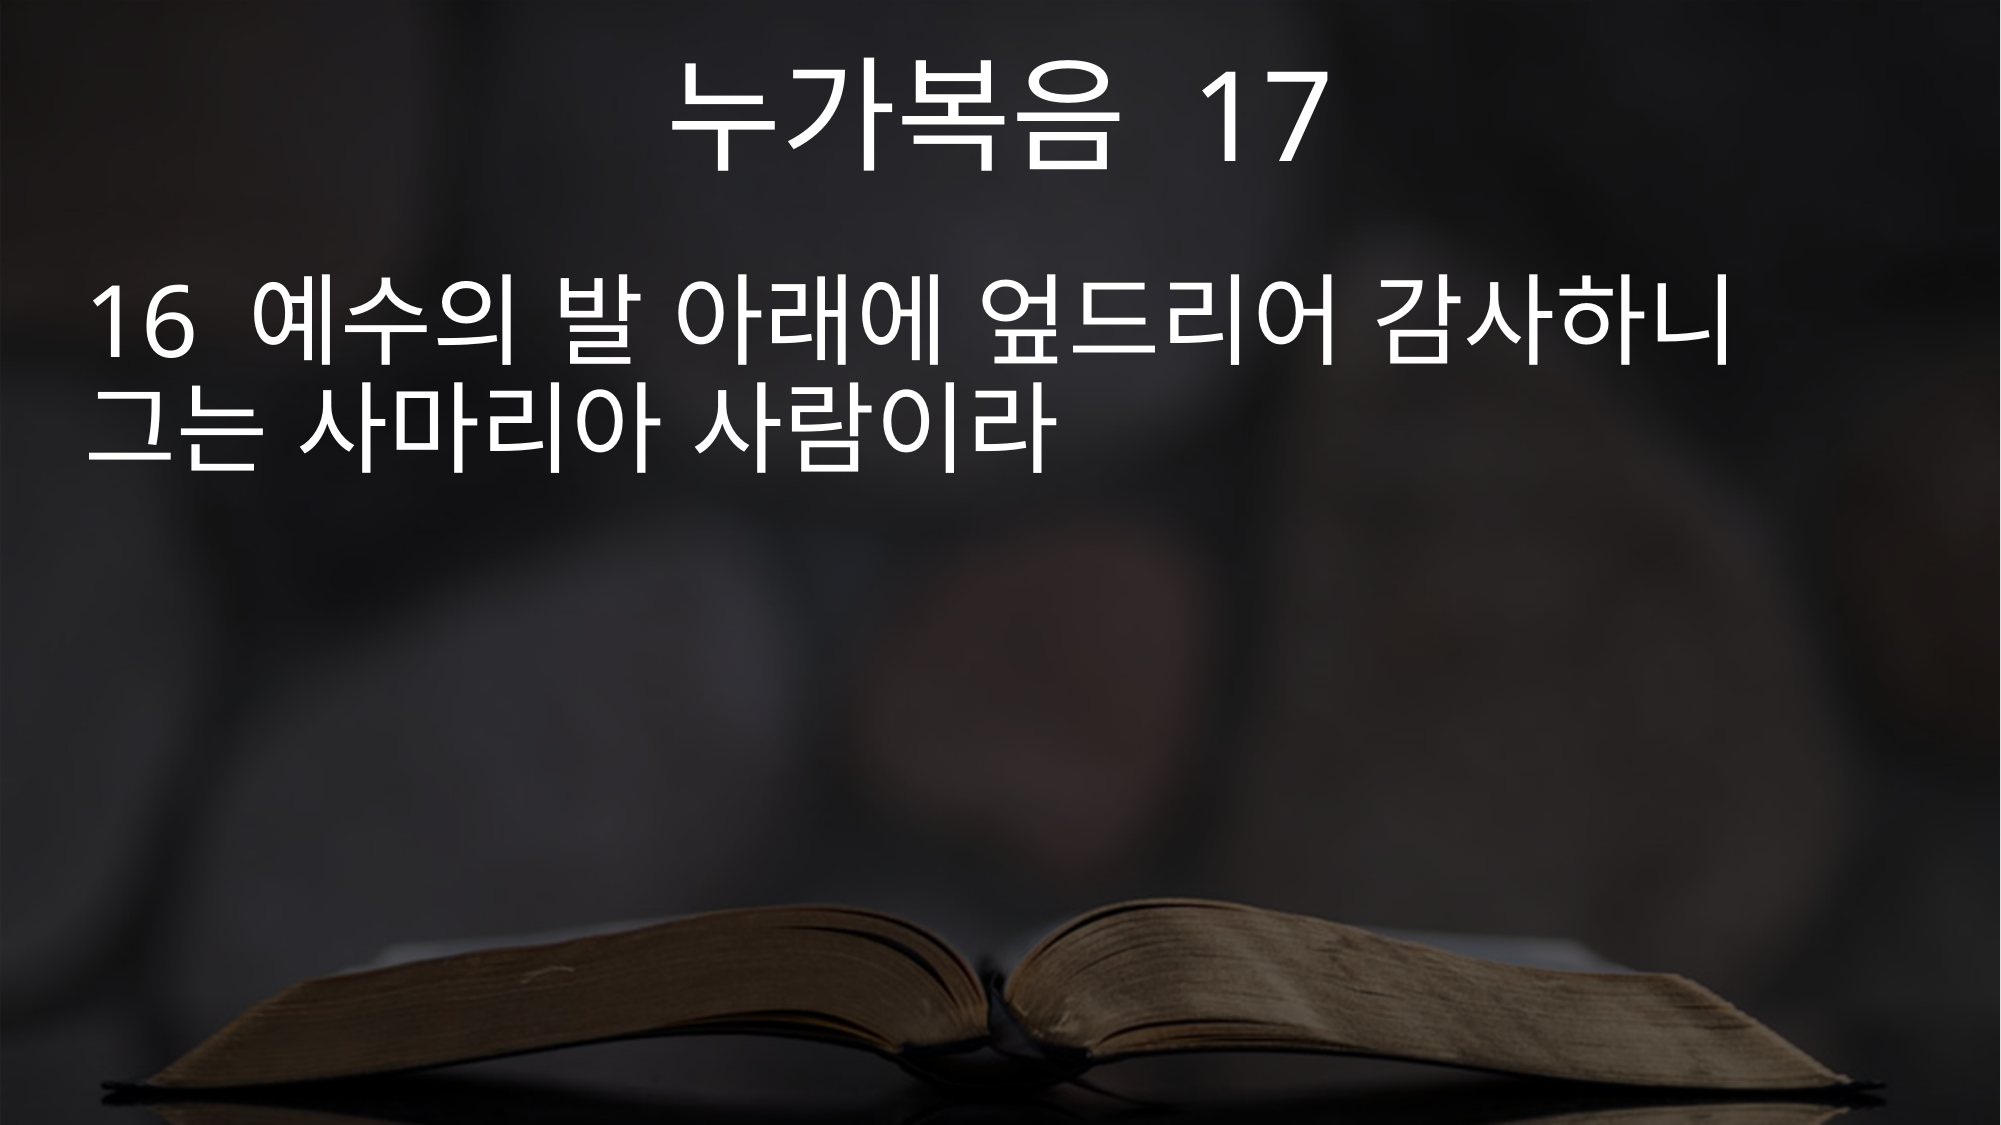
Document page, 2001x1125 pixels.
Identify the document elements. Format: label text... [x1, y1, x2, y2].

picture [0, 0, 2001, 1125]
list 16 예수의 발 아래에 엎드리어 감사하니 그는 사마리아 사람이라 [69, 263, 1953, 423]
footer 누가복음 17 [0, 32, 2000, 192]
